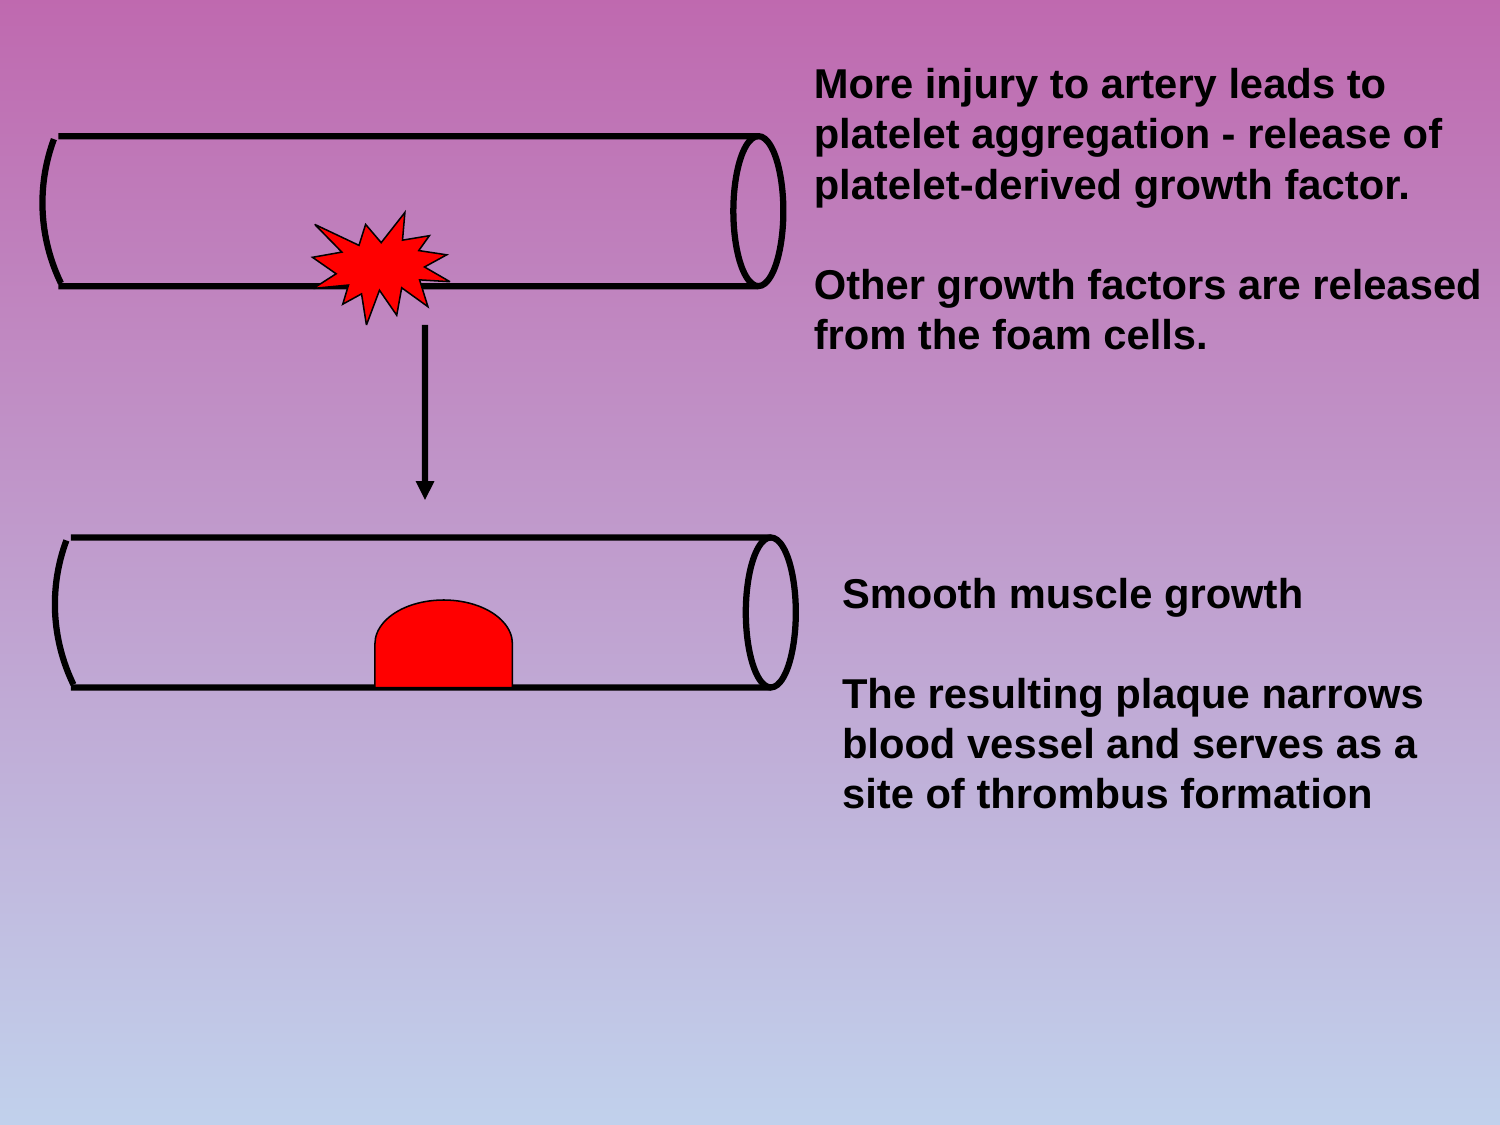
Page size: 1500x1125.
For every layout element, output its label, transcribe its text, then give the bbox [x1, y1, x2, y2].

text_box Smooth muscle growth The resulting plaque narrows blood vessel and serves as a site of thrombus formation [827, 559, 1451, 825]
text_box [37, 537, 797, 702]
text_box More injury to artery leads to platelet aggregation - release of platelet-derived growth factor. Other growth factors are released from the foam cells. [799, 49, 1497, 365]
text_box [418, 324, 432, 500]
text_box [363, 308, 373, 325]
text_box [391, 308, 399, 316]
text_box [24, 135, 784, 301]
